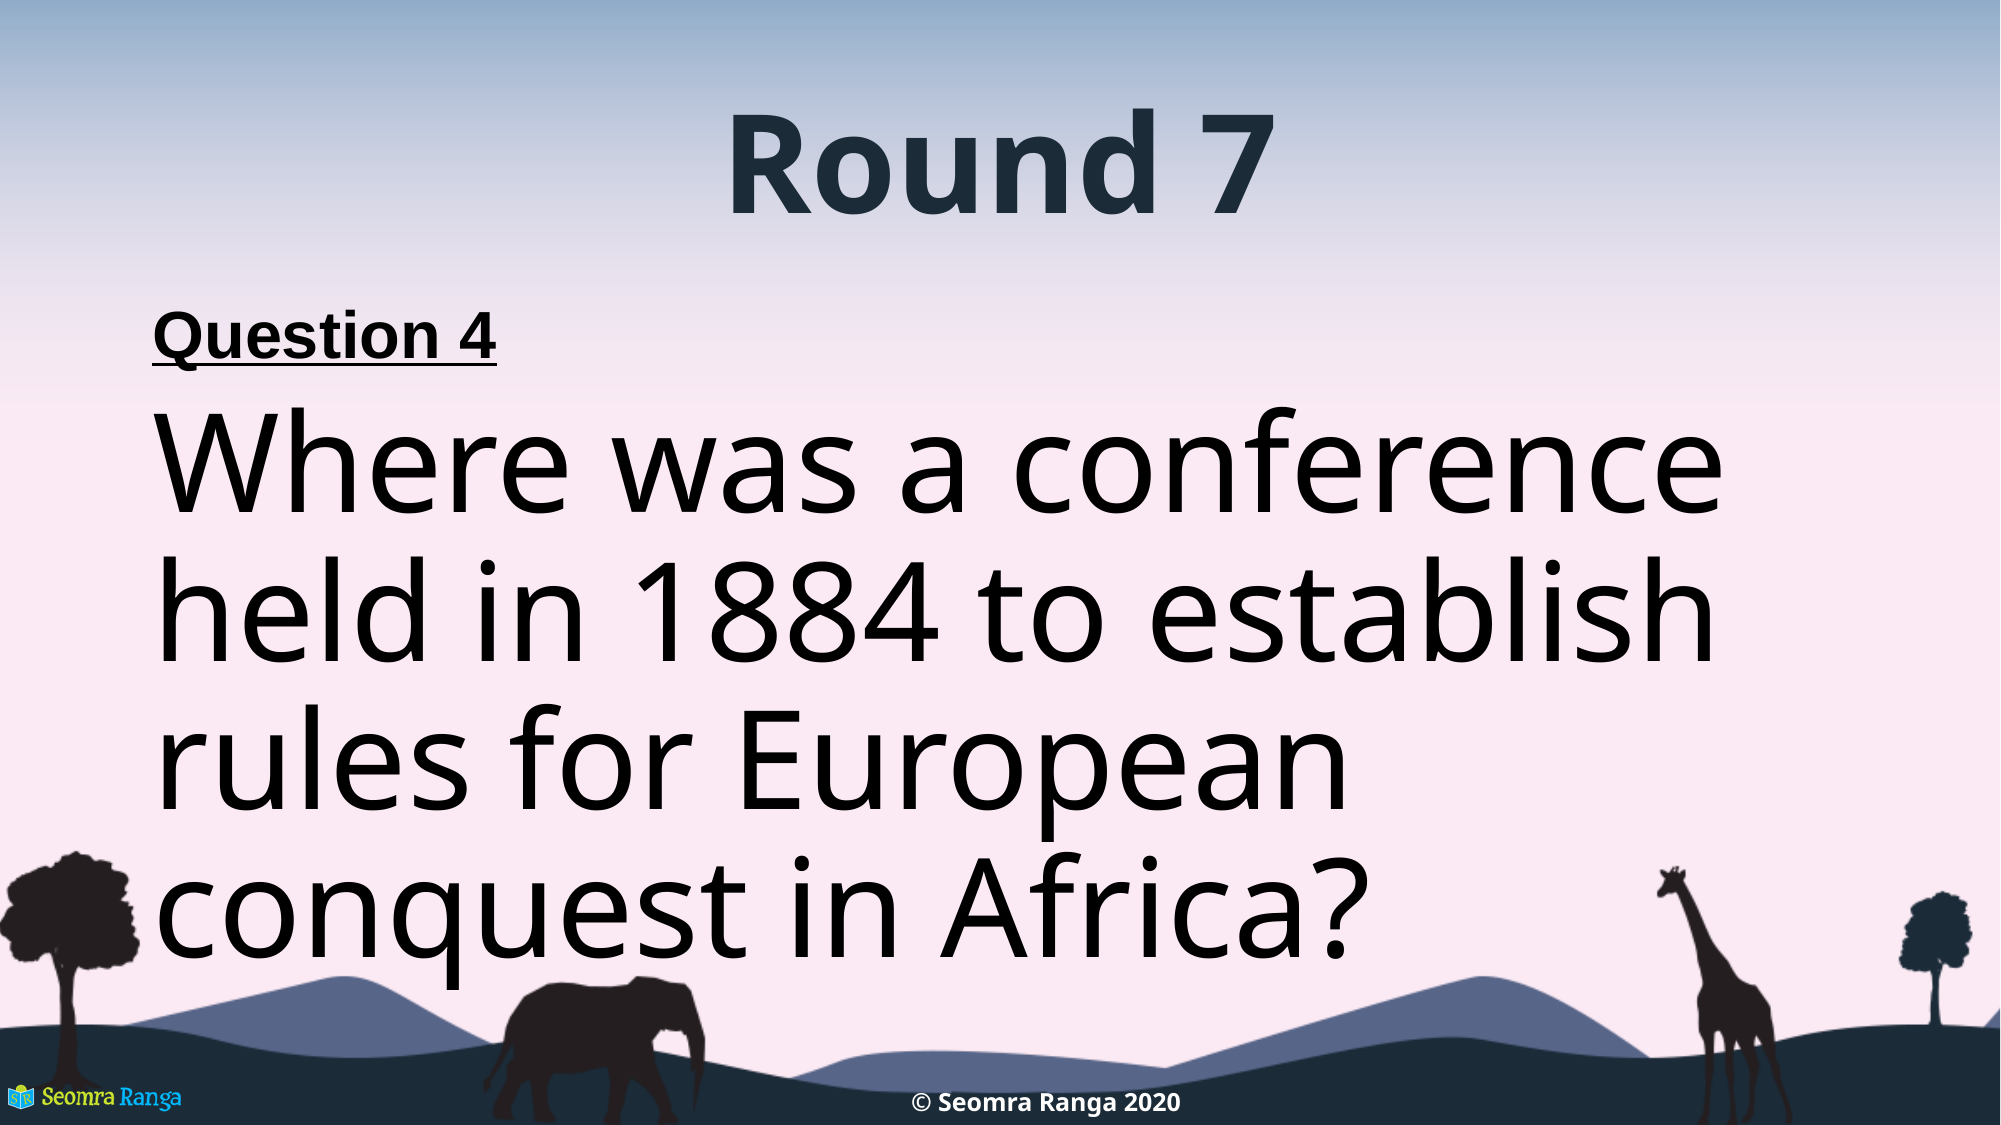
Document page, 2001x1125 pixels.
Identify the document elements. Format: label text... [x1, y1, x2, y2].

picture [0, 0, 2001, 1125]
list Question 4 Where was a conference held in 1884 to establish rules for European conquest in Africa? [137, 293, 1863, 1014]
title Round 7 [137, 59, 1863, 278]
text_box © Seomra Ranga 2020 www.seomraranga.com [762, 1079, 1330, 1125]
